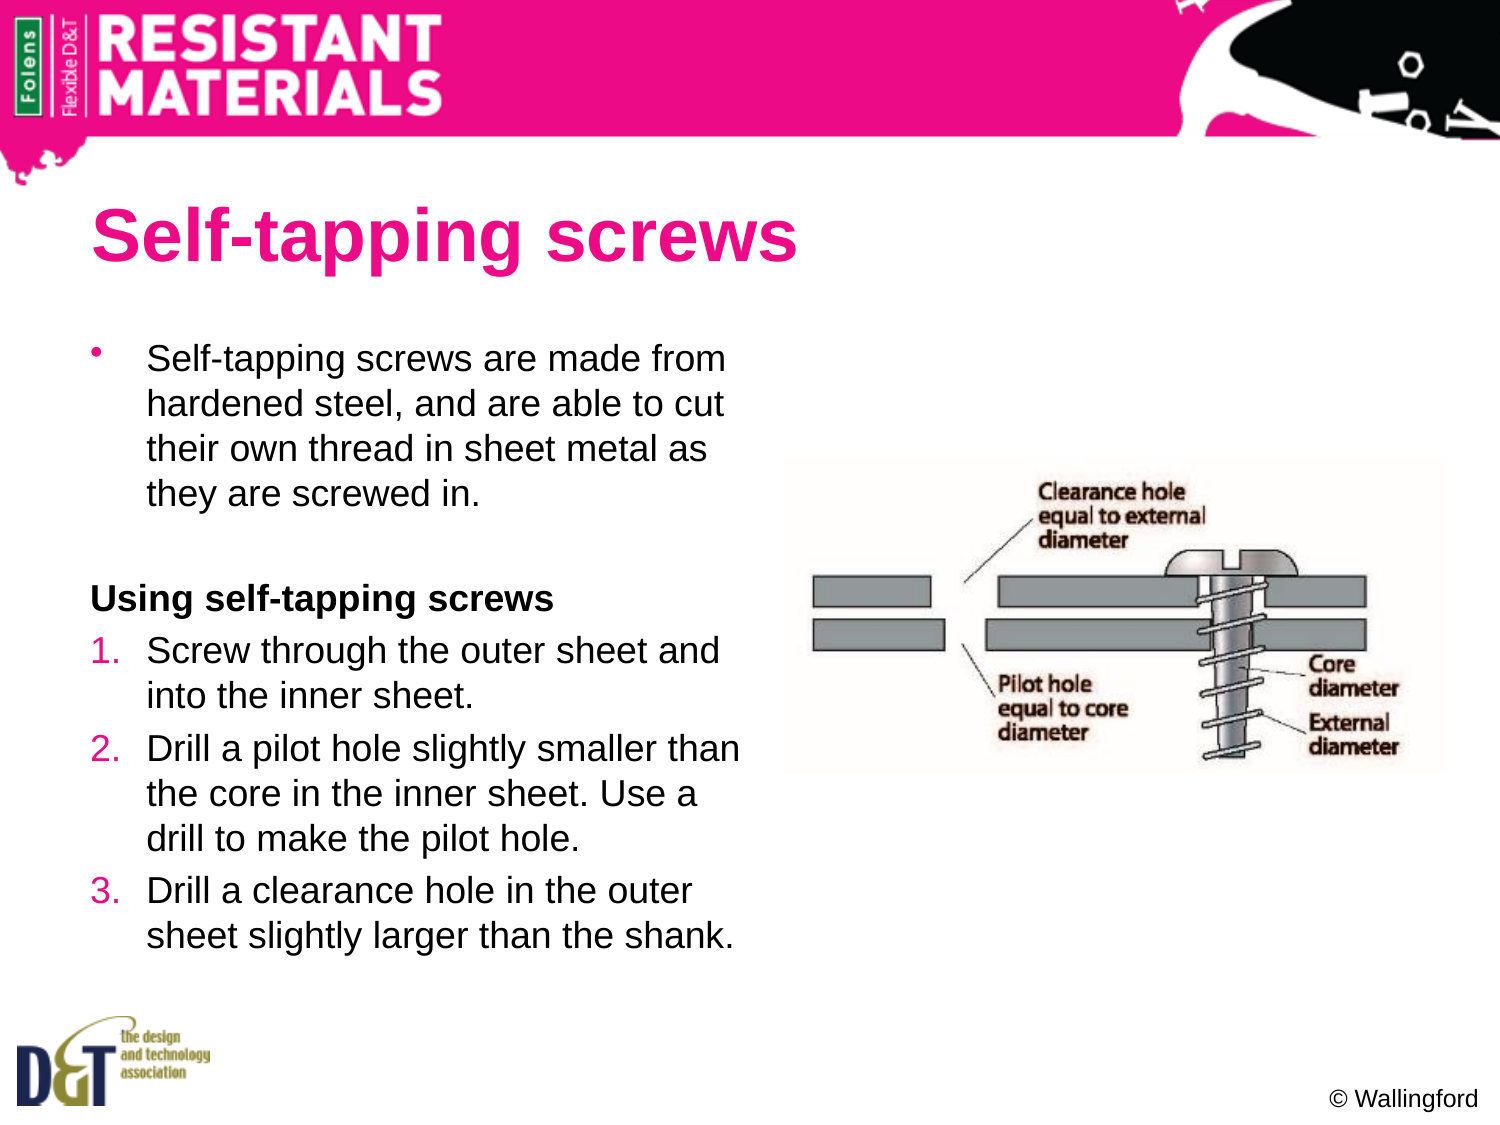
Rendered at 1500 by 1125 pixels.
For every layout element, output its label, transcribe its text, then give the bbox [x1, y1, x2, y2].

text_box © Wallingford [1257, 1074, 1495, 1125]
list Self-tapping screws are made from hardened steel, and are able to cut their own thread in sheet metal as they are screwed in. Using self-tapping screws Screw through the outer sheet and into the inner sheet. Drill a pilot hole slightly smaller than the core in the inner sheet. Use a drill to make the pilot hole. Drill a clearance hole in the outer sheet slightly larger than the shank. [75, 326, 774, 1005]
title Self-tapping screws [76, 160, 1427, 301]
picture [0, 0, 1500, 1125]
